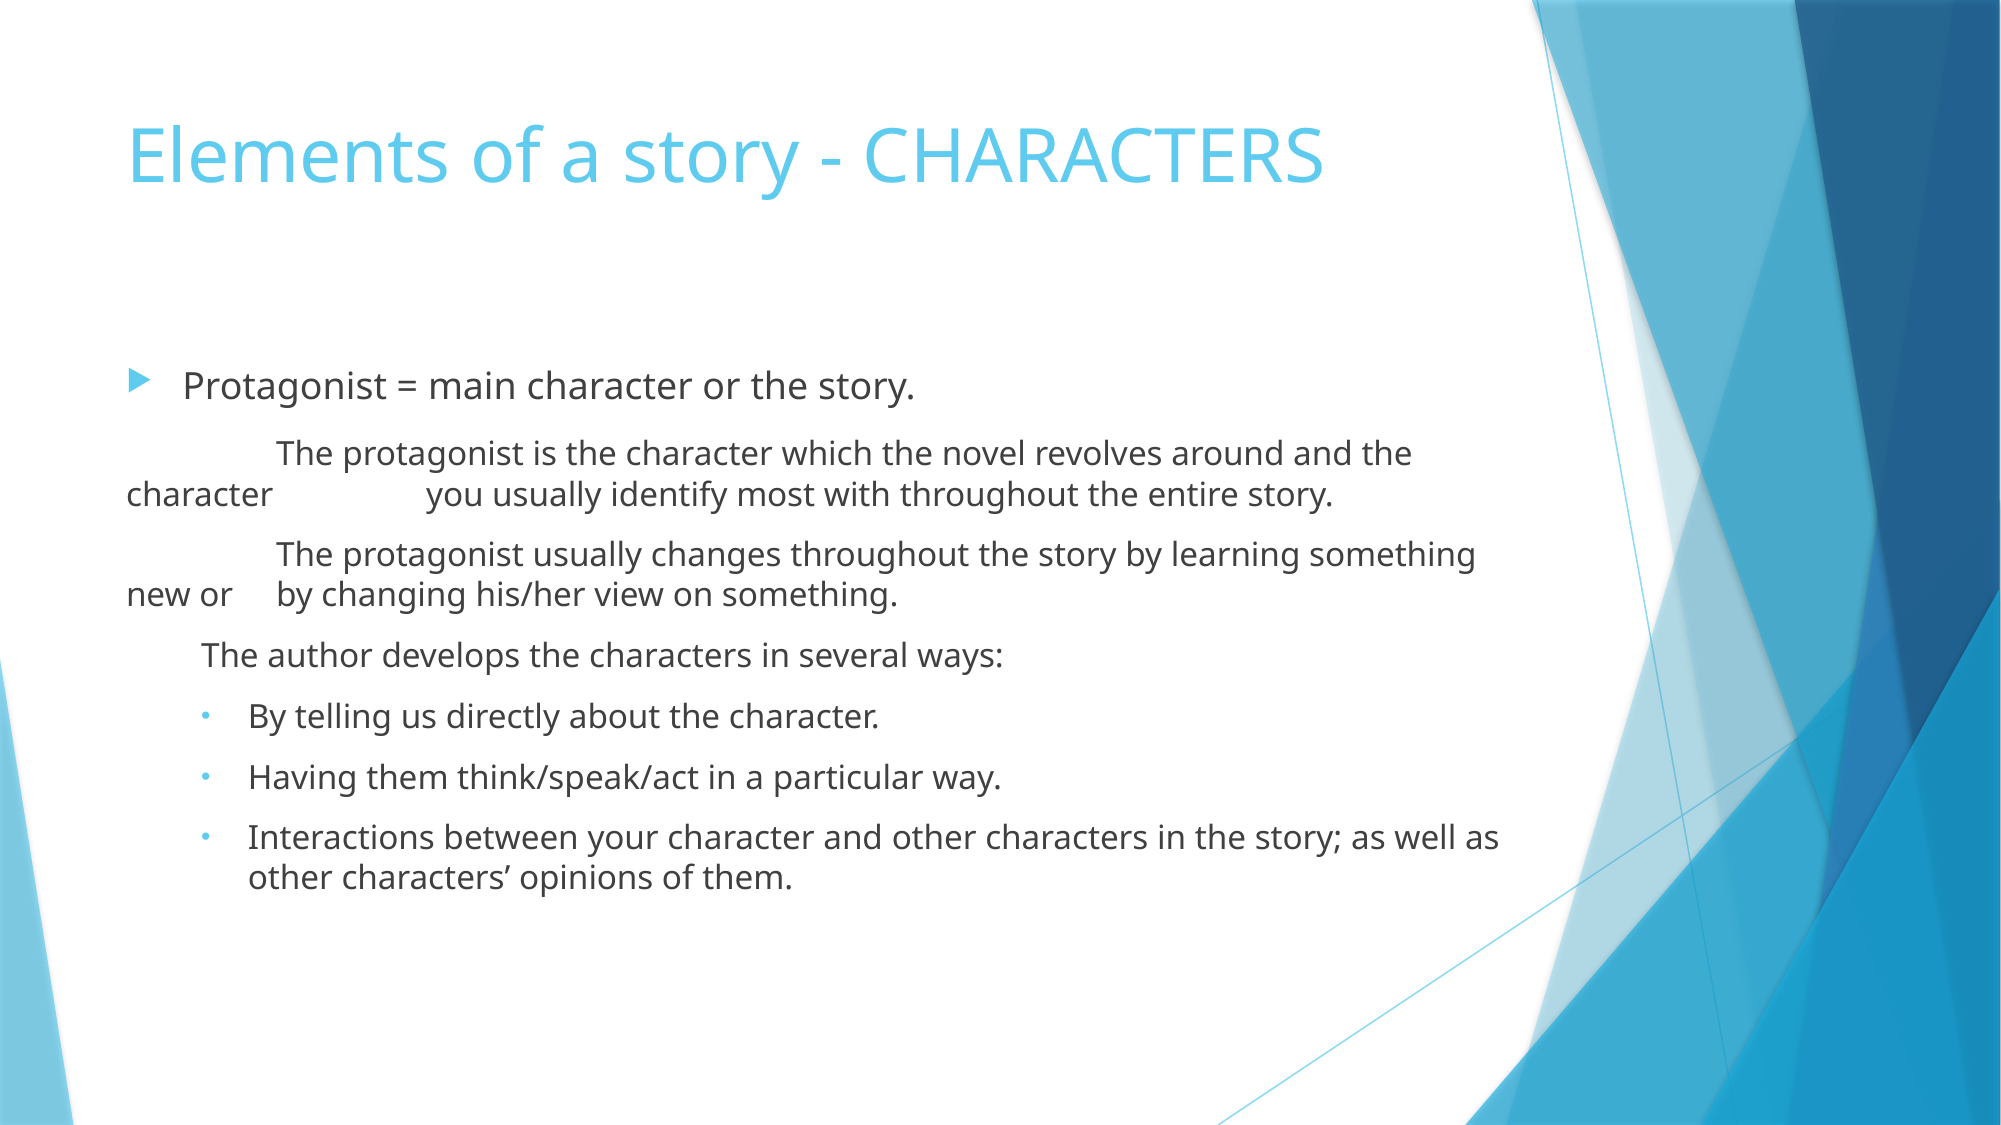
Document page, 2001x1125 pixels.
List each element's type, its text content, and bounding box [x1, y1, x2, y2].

title Elements of a story - CHARACTERS [111, 99, 1522, 317]
list Protagonist = main character or the story. The protagonist is the character which the novel revolves around and the character you usually identify most with throughout the entire story. The protagonist usually changes throughout the story by learning something new or by changing his/her view on something. The author develops the characters in several ways: By telling us directly about the character. Having them think/speak/act in a particular way. Interactions between your character and other characters in the story; as well as other characters’ opinions of them. [111, 354, 1522, 992]
